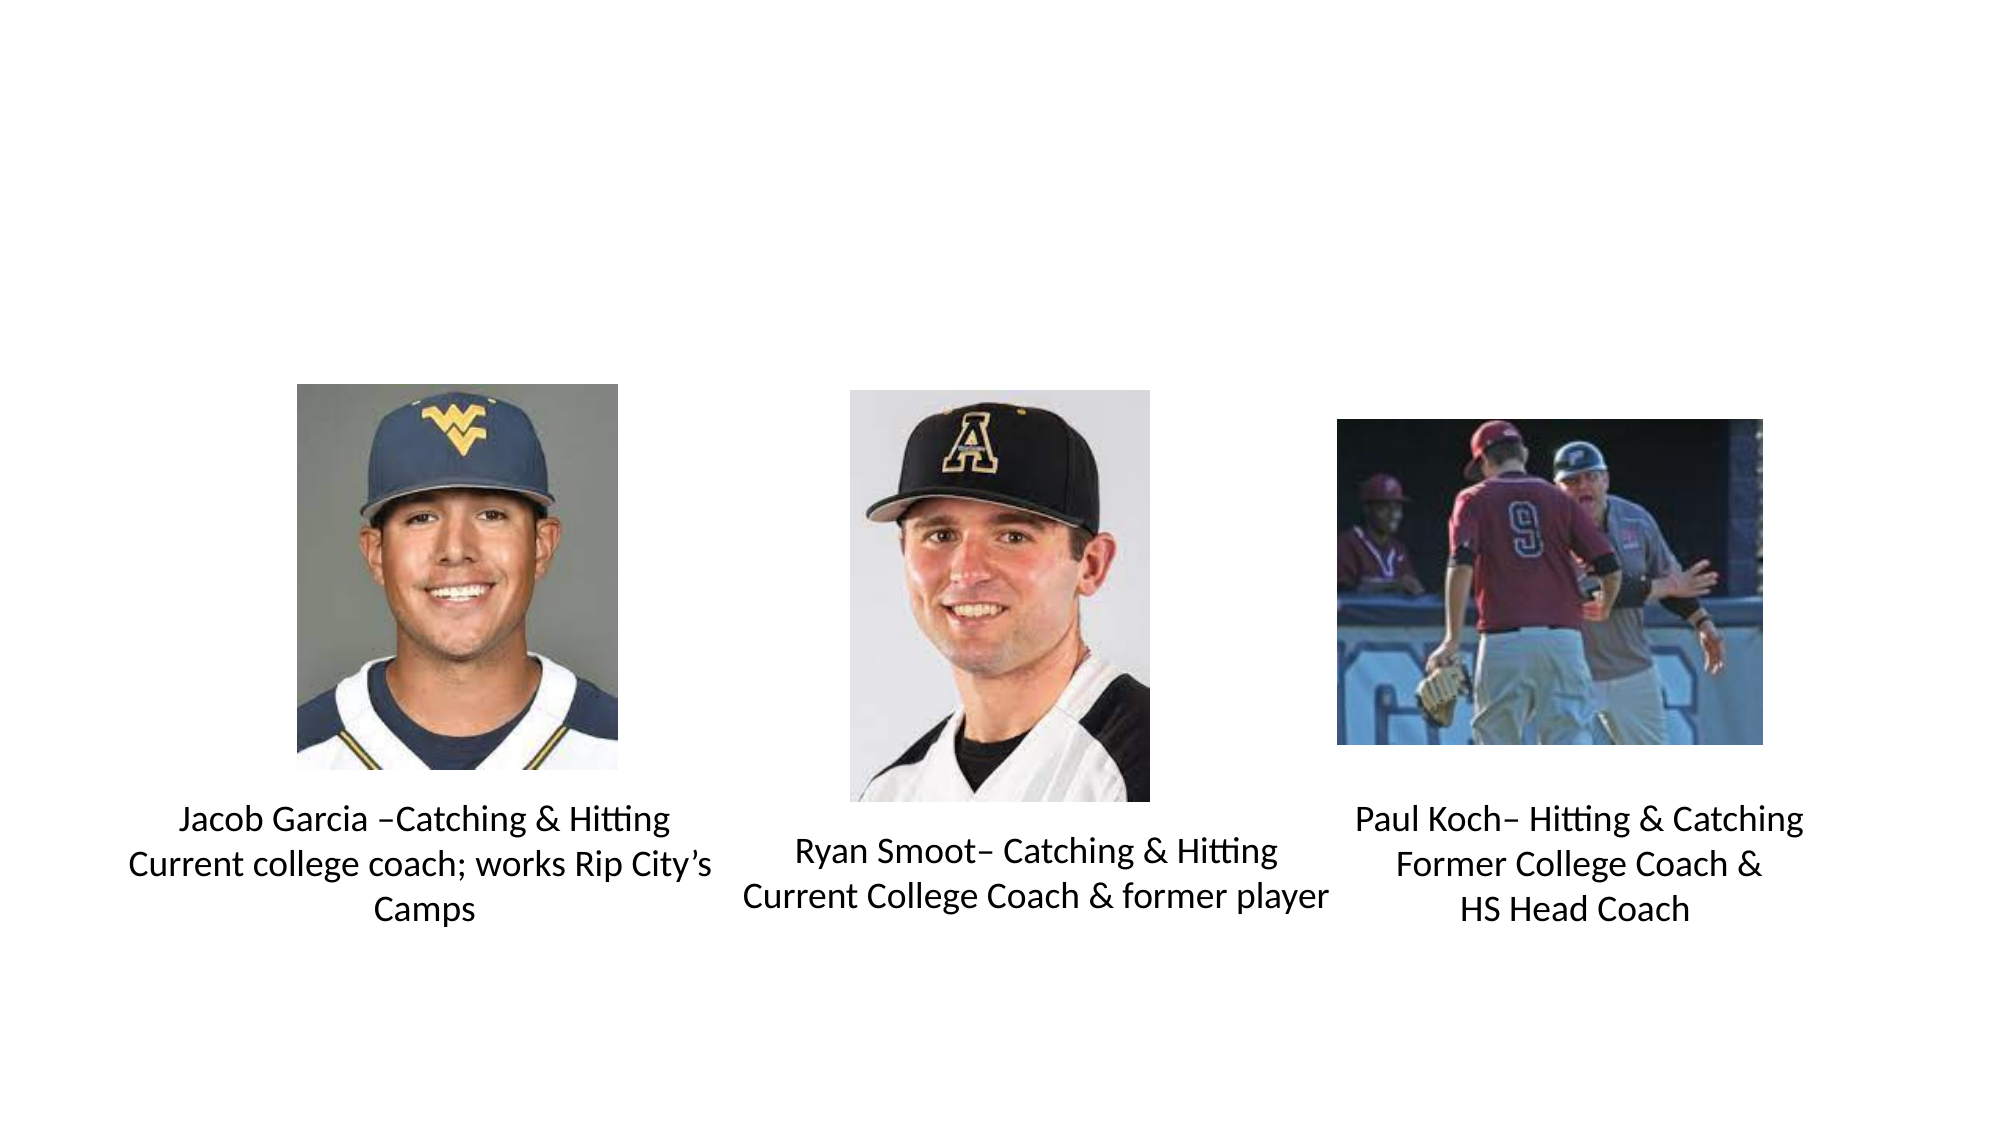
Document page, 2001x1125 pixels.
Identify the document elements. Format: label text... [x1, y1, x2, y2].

picture [1336, 419, 1763, 746]
text_box Ryan Smoot– Catching & Hitting Current College Coach & former player [727, 818, 1340, 923]
picture [297, 384, 618, 770]
text_box Jacob Garcia –Catching & Hitting Current college coach; works Rip City’s Camps [113, 786, 737, 936]
text_box Paul Koch– Hitting & Catching Former College Coach & HS Head Coach [1340, 786, 1820, 936]
picture [850, 390, 1150, 802]
